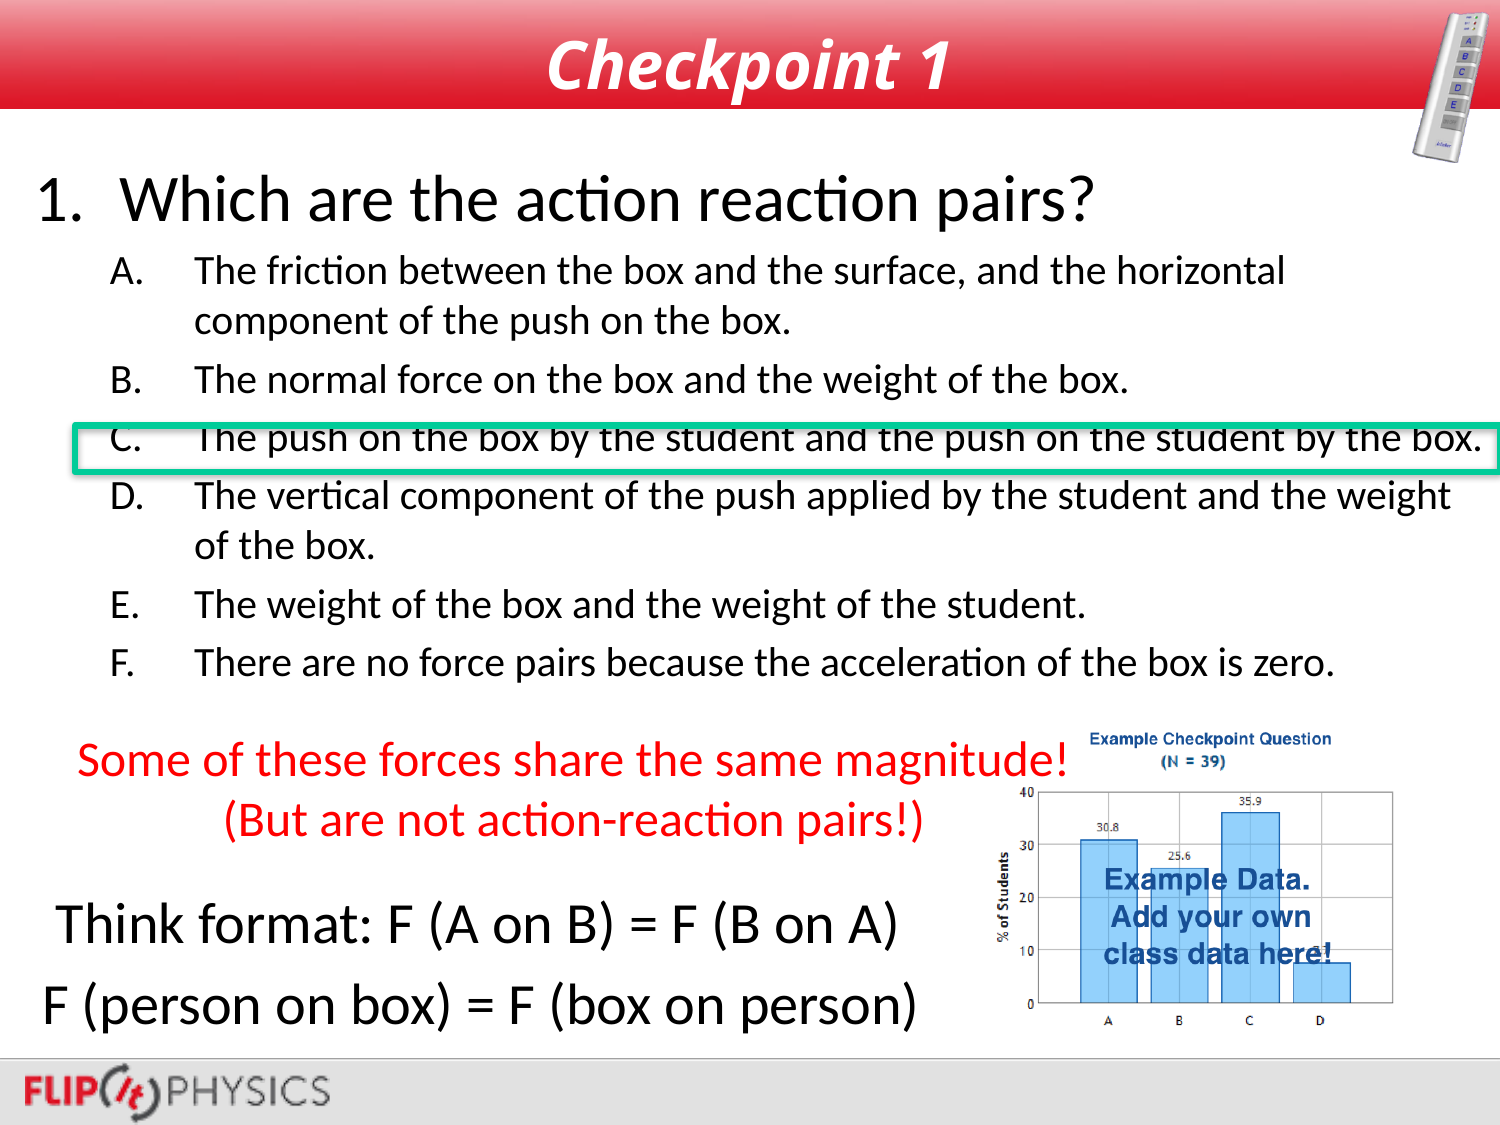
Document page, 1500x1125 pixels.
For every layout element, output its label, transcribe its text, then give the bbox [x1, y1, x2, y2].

text_box F (person on box) = F (box on person) [27, 958, 935, 1044]
picture [974, 718, 1410, 1045]
picture [0, 1058, 1500, 1125]
picture [0, 0, 1500, 147]
text_box Think format: F (A on B) = F (B on A) [40, 877, 916, 958]
text_box Some of these forces share the same magnitude! (But are not action-reaction pairs!) [62, 718, 973, 854]
list Which are the action reaction pairs? The friction between the box and the surface, and the horizontal component of the push on the box. The normal force on the box and the weight of the box. The push on the box by the student and the push on the student by the box. The vertical component of the push applied by the student and the weight of the box. The weight of the box and the weight of the student. There are no force pairs because the acceleration of the box is zero. [19, 147, 1500, 1005]
text_box [74, 425, 1500, 473]
title Checkpoint 1 [75, 15, 1425, 91]
